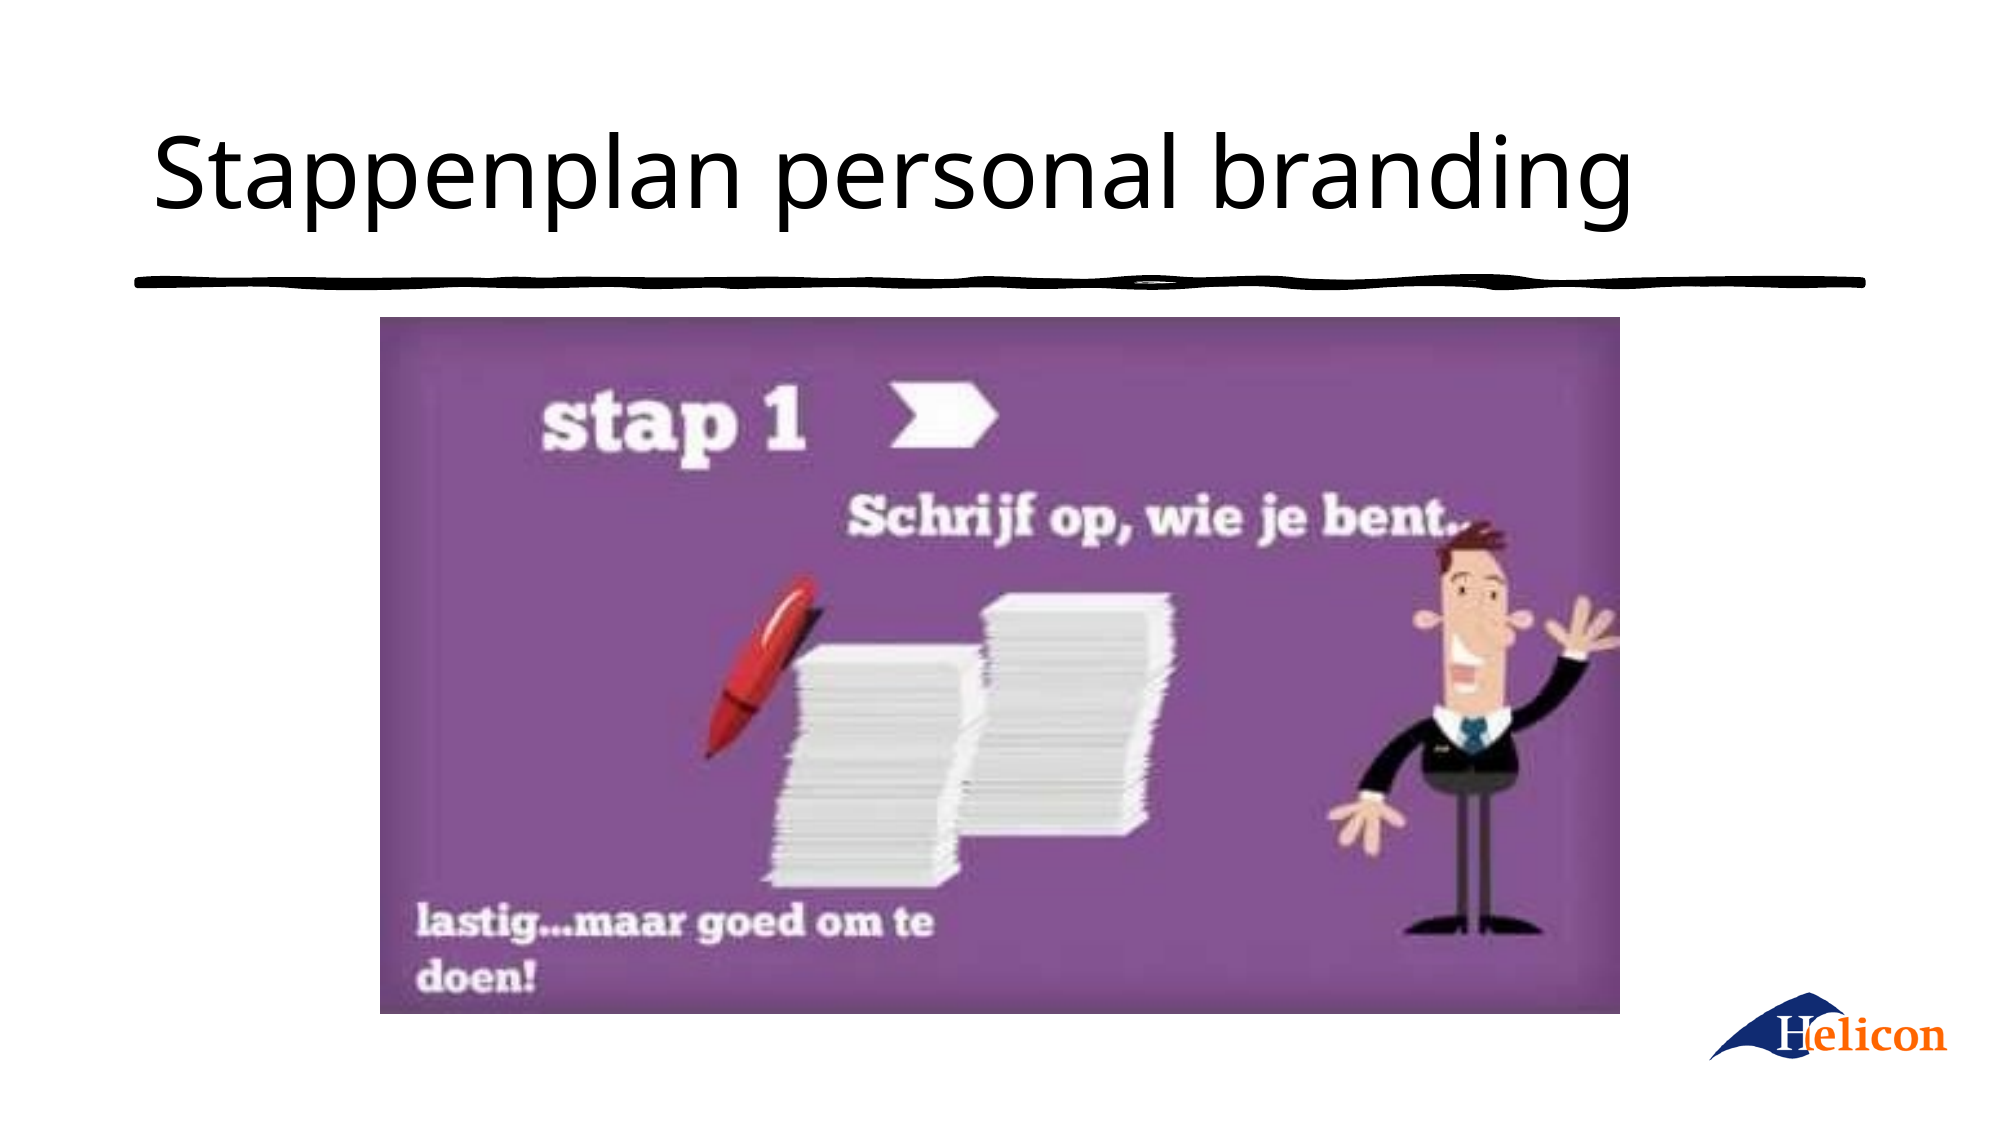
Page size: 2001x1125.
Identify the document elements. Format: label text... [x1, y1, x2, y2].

title Stappenplan personal branding [137, 59, 1863, 278]
picture [1671, 952, 2000, 1125]
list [379, 316, 1621, 1015]
